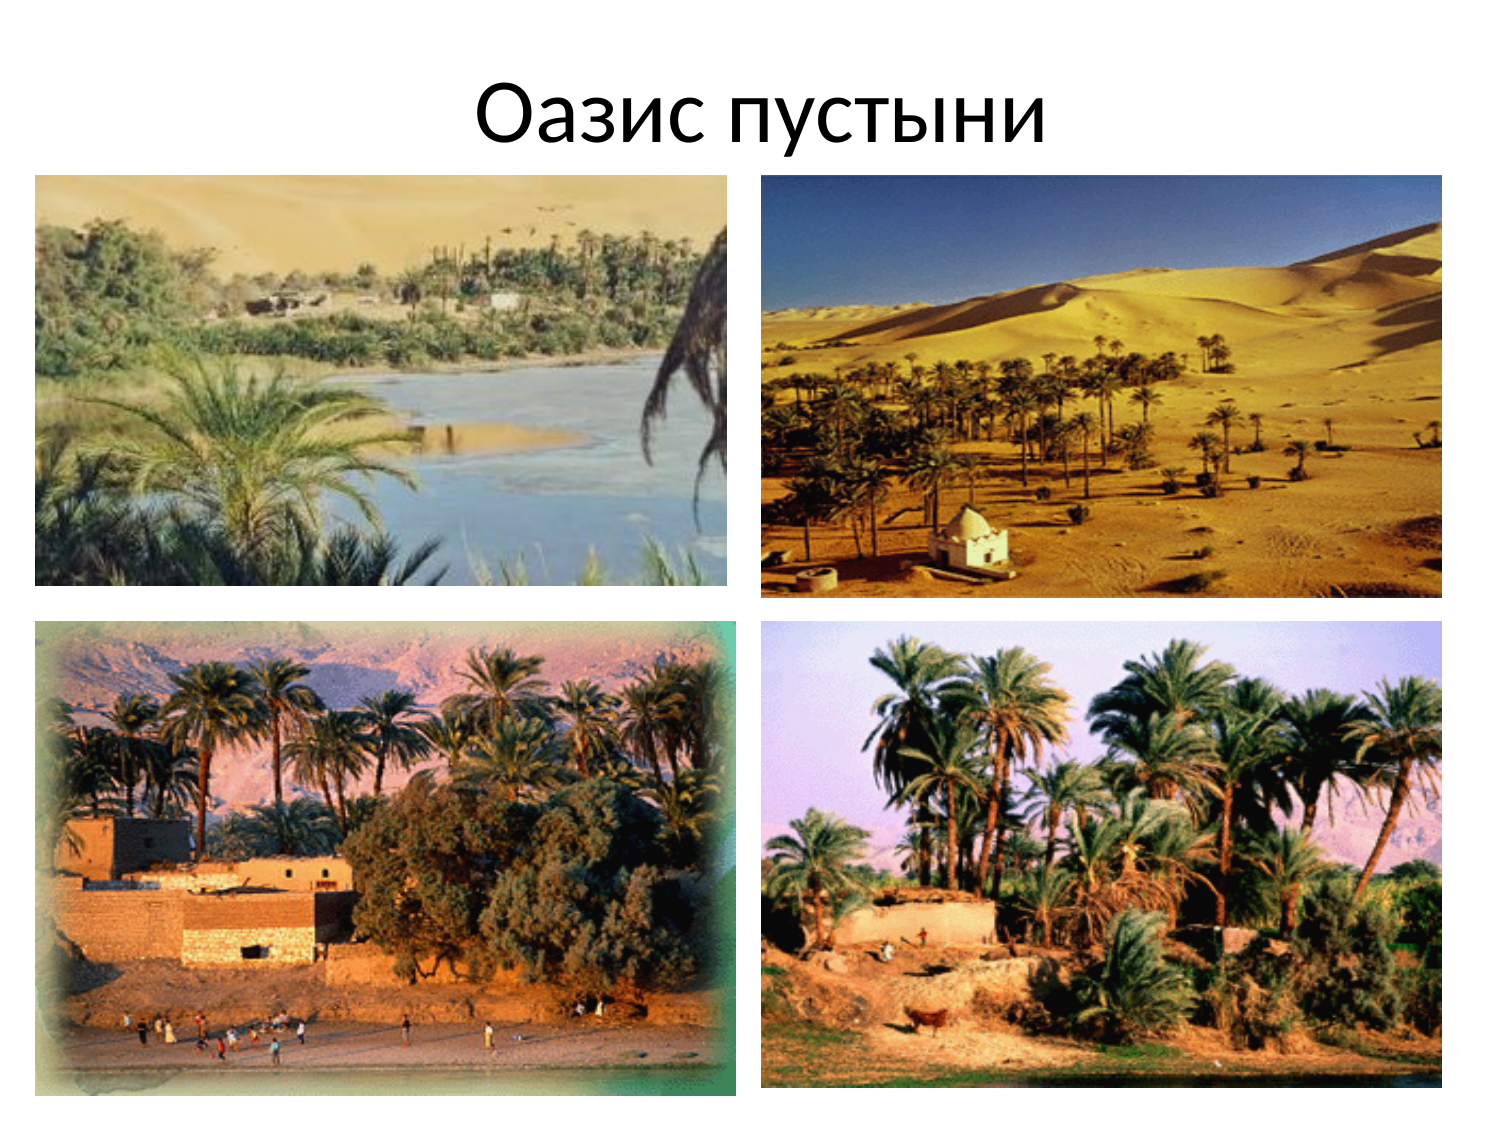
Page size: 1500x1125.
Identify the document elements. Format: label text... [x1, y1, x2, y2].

picture [761, 620, 1442, 1088]
picture [761, 175, 1442, 598]
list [34, 175, 727, 587]
picture [34, 620, 736, 1097]
title Оазис пустыни [50, 35, 1475, 176]
